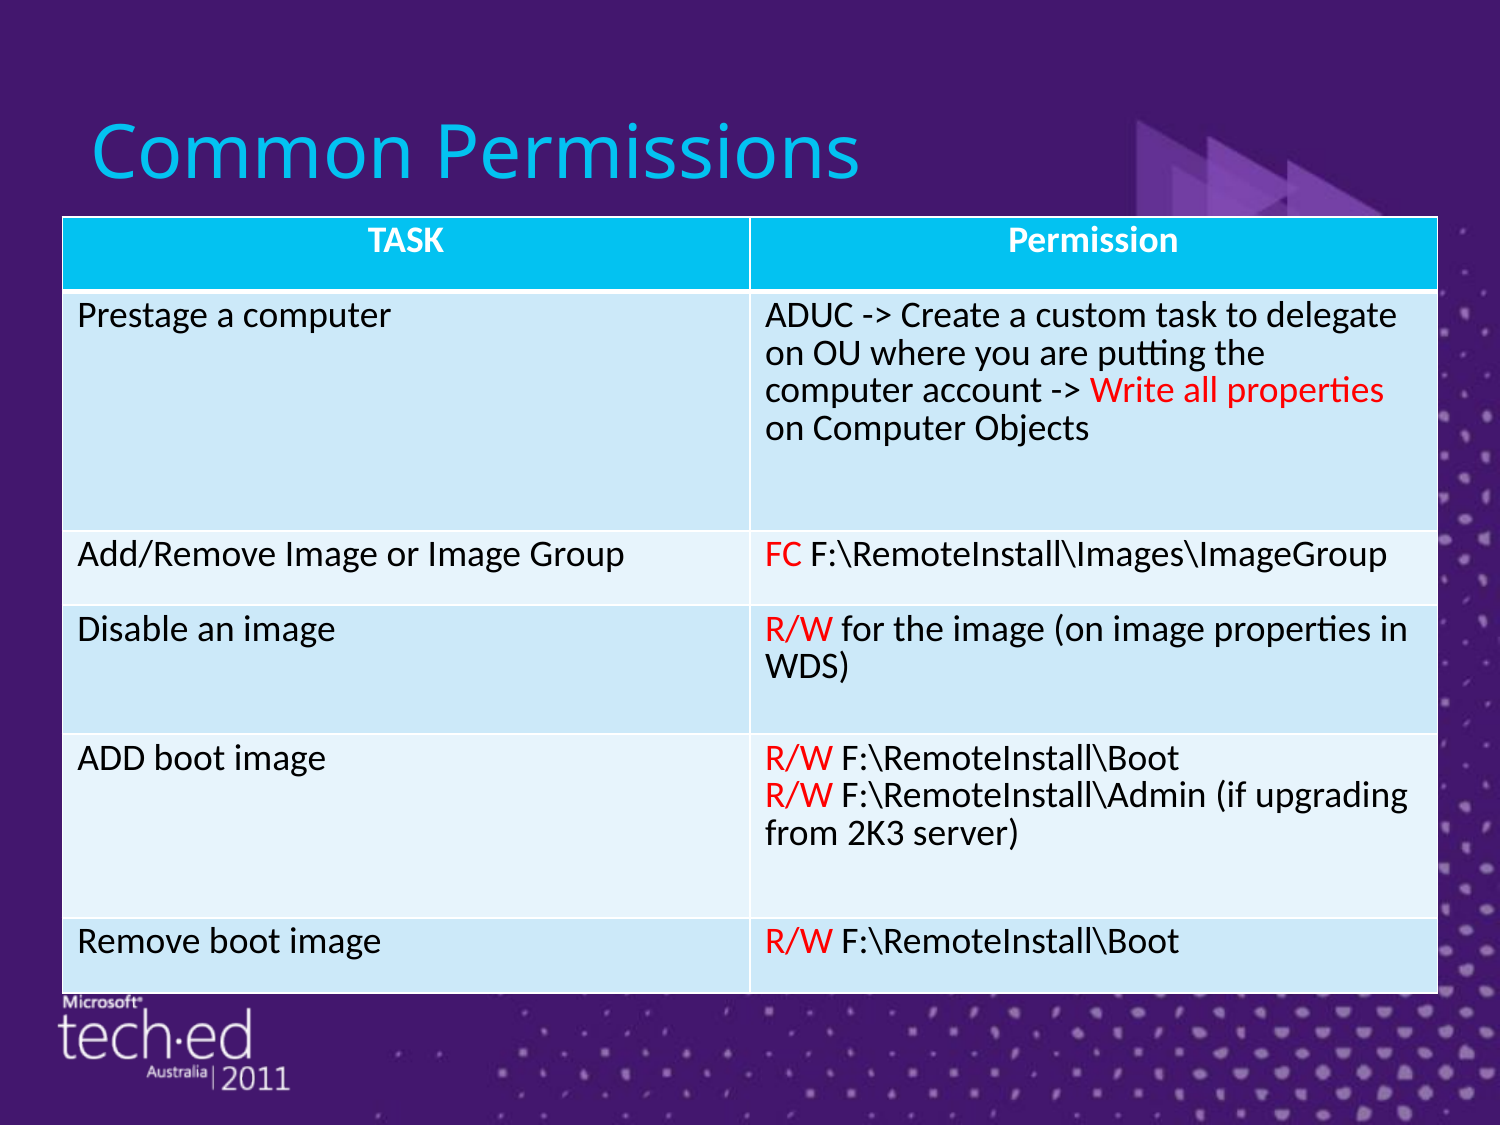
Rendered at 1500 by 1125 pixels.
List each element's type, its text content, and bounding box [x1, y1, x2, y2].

table_cell FC F:\RemoteInstall\Images\ImageGroup [751, 532, 1437, 604]
table_cell Prestage a computer [63, 294, 749, 530]
table_cell R/W for the image (on image properties in WDS) [751, 606, 1437, 733]
table_header TASK [63, 218, 749, 289]
table_cell ADUC -> Create a custom task to delegate on OU where you are putting the computer account -> Write all properties on Computer Objects [751, 294, 1437, 530]
picture [0, 0, 1500, 1125]
table_cell Add/Remove Image or Image Group [63, 532, 749, 604]
table_cell ADD boot image [63, 735, 749, 917]
table_header Permission [751, 218, 1437, 289]
table_cell Disable an image [63, 606, 749, 733]
title Common Permissions [75, 54, 1425, 216]
table_cell R/W F:\RemoteInstall\Boot [751, 919, 1437, 992]
table_cell R/W F:\RemoteInstall\Boot R/W F:\RemoteInstall\Admin (if upgrading from 2K3 server) [751, 735, 1437, 917]
table_cell Remove boot image [63, 919, 749, 992]
